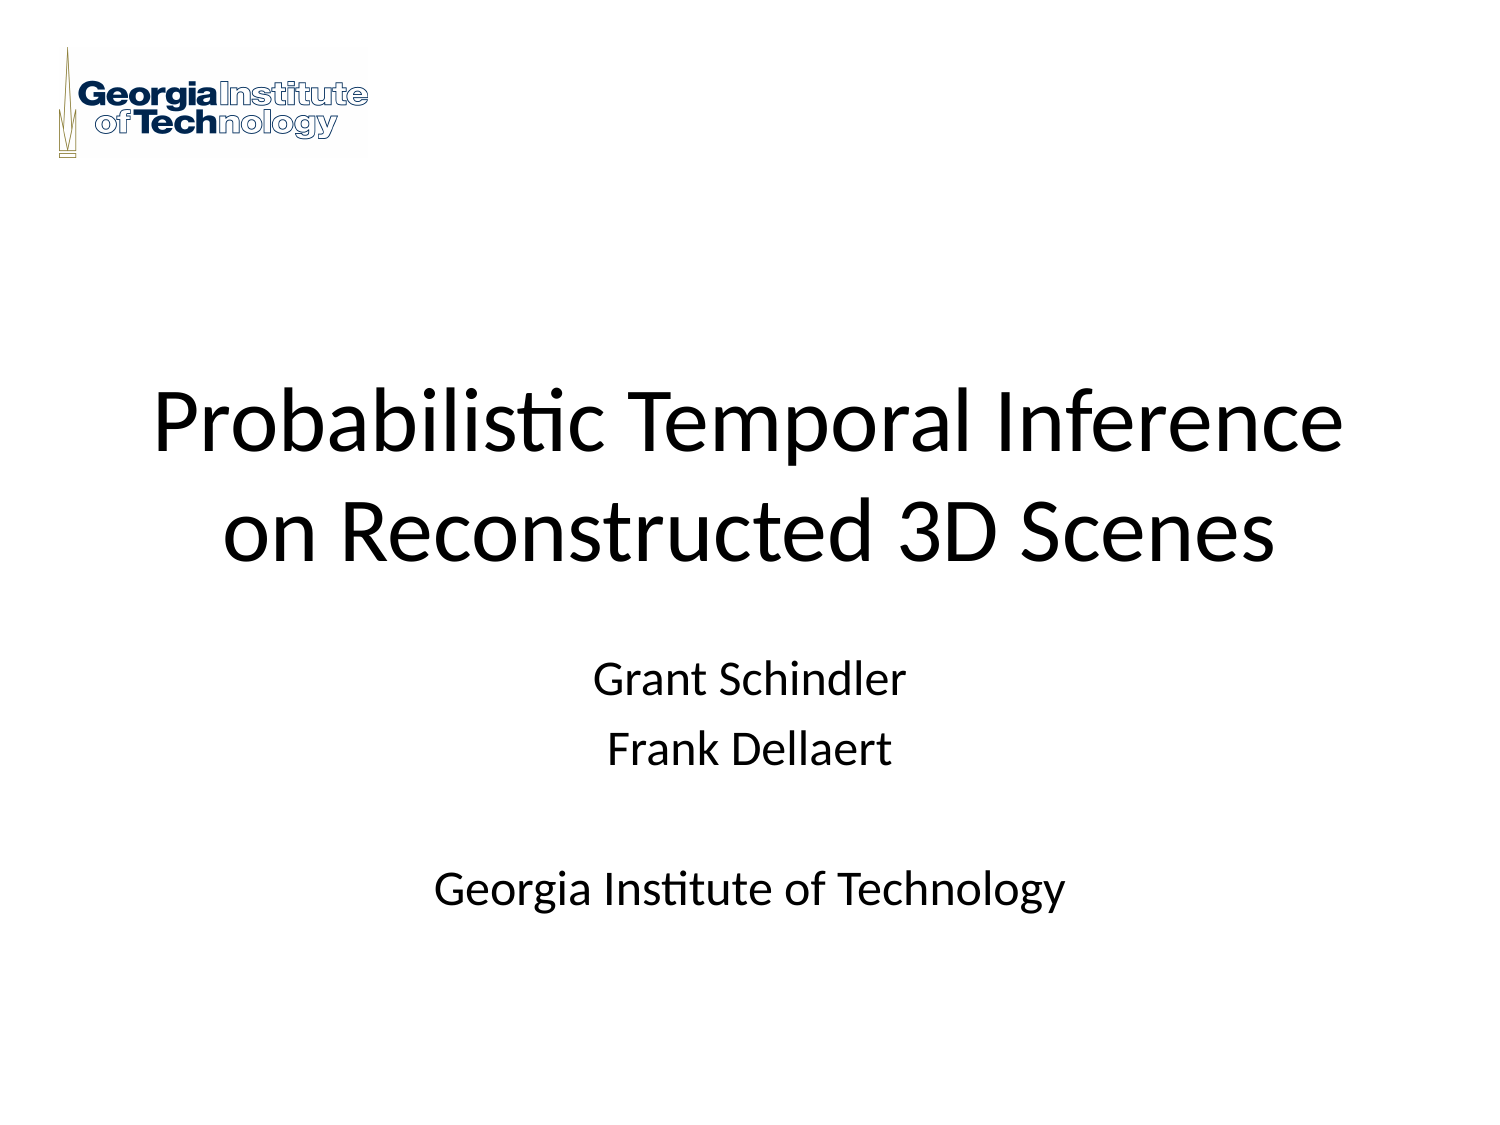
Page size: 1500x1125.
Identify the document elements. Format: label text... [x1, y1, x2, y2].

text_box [49, 37, 388, 167]
subtitle Grant Schindler Frank Dellaert Georgia Institute of Technology [225, 637, 1275, 925]
title Probabilistic Temporal Inference on Reconstructed 3D Scenes [112, 349, 1388, 591]
